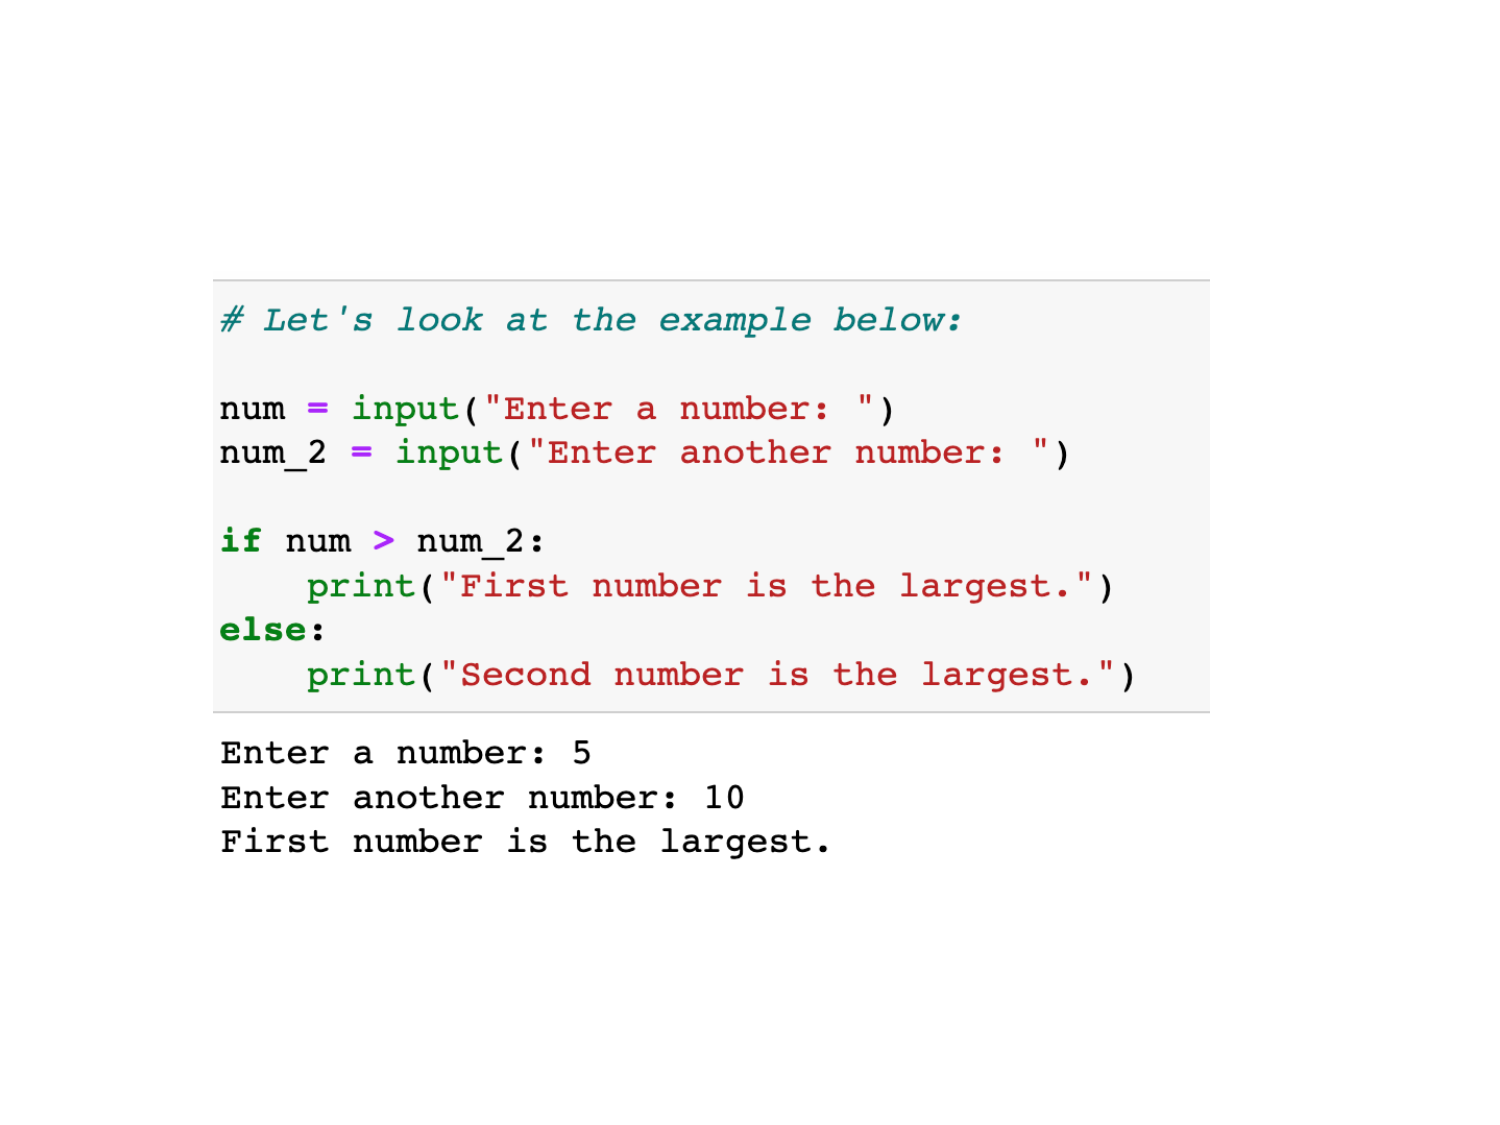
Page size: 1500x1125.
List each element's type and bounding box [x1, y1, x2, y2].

picture [213, 271, 1210, 876]
